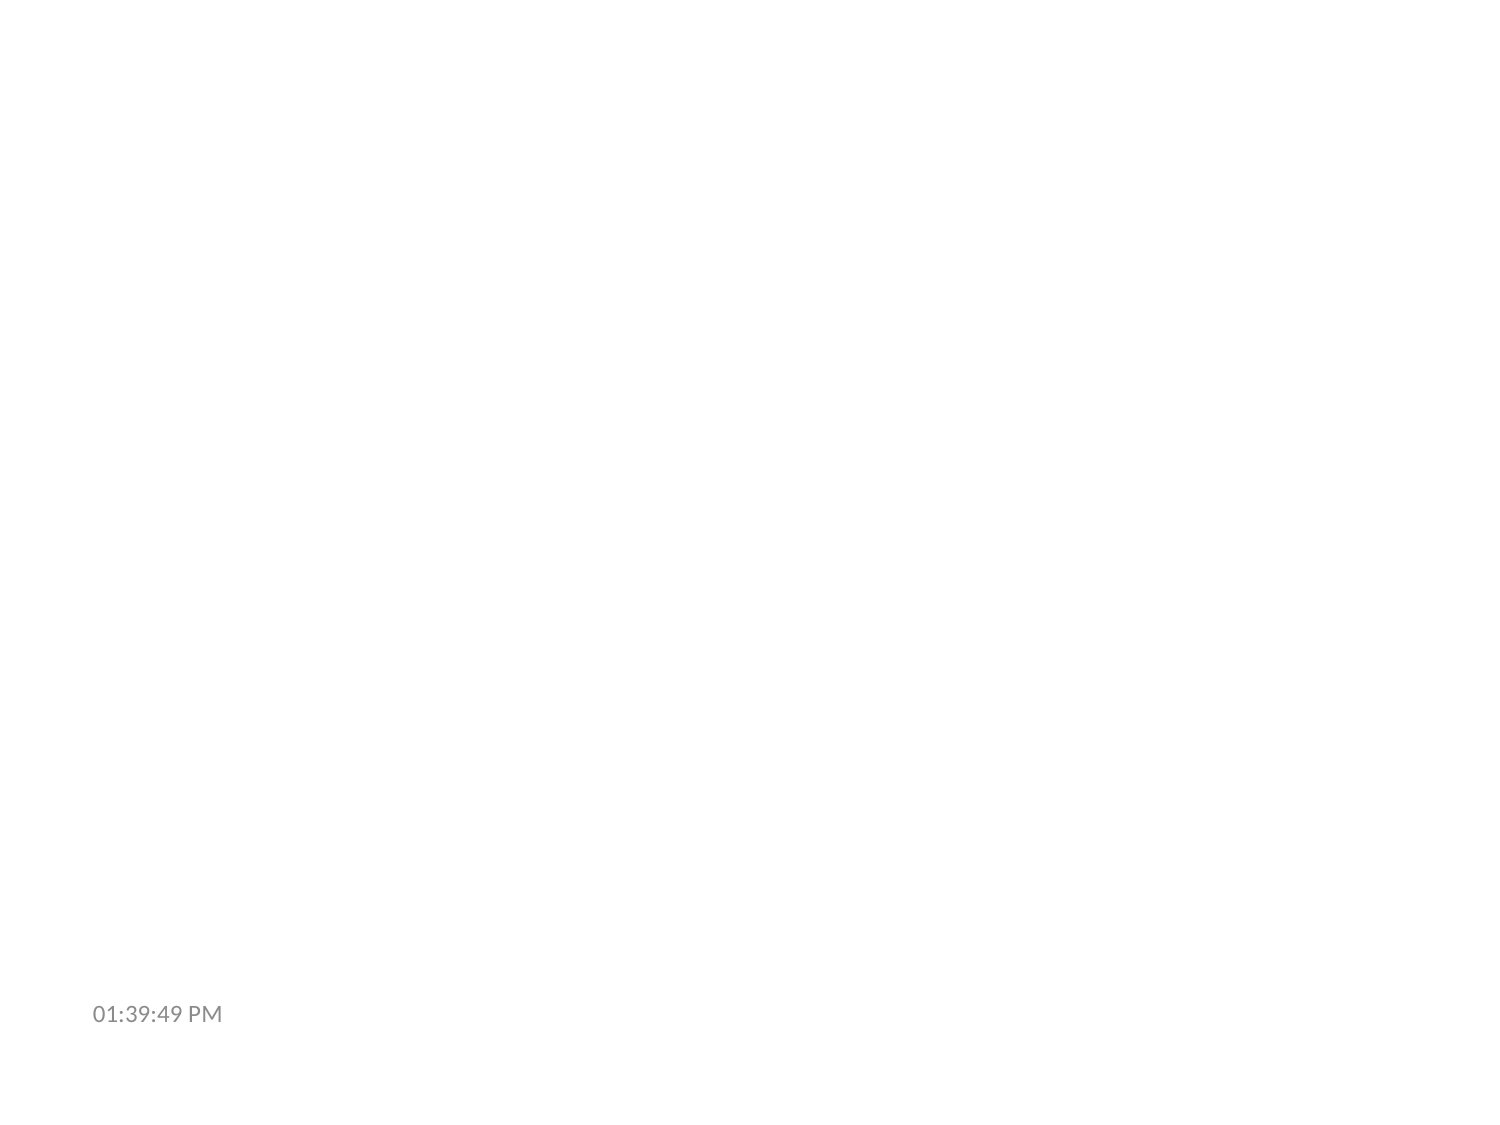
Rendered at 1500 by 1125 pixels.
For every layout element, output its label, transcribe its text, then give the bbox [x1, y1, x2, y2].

text_box 3:35:09 PM [77, 982, 428, 1043]
